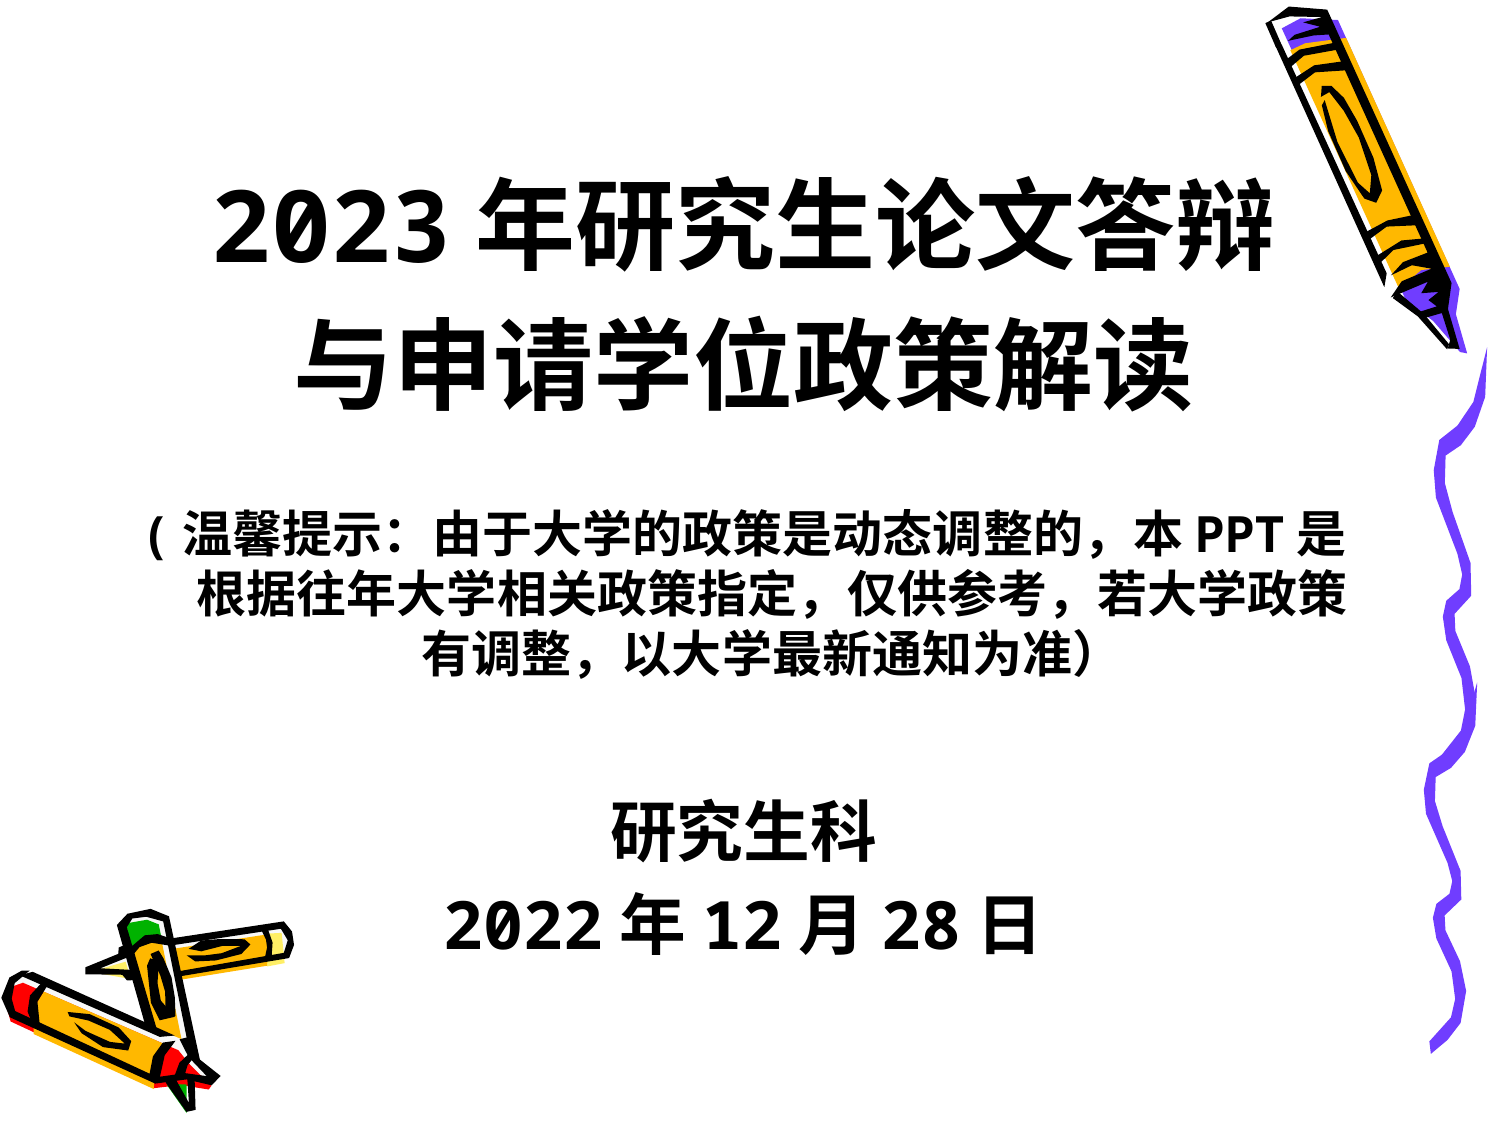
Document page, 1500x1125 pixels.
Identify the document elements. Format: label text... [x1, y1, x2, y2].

list 2023年研究生论文答辩 与申请学位政策解读 (温馨提示：由于大学的政策是动态调整的，本PPT是根据往年大学相关政策指定，仅供参考，若大学政策有调整，以大学最新通知为准） 研究生科 2022年12月28日 [112, 155, 1376, 985]
